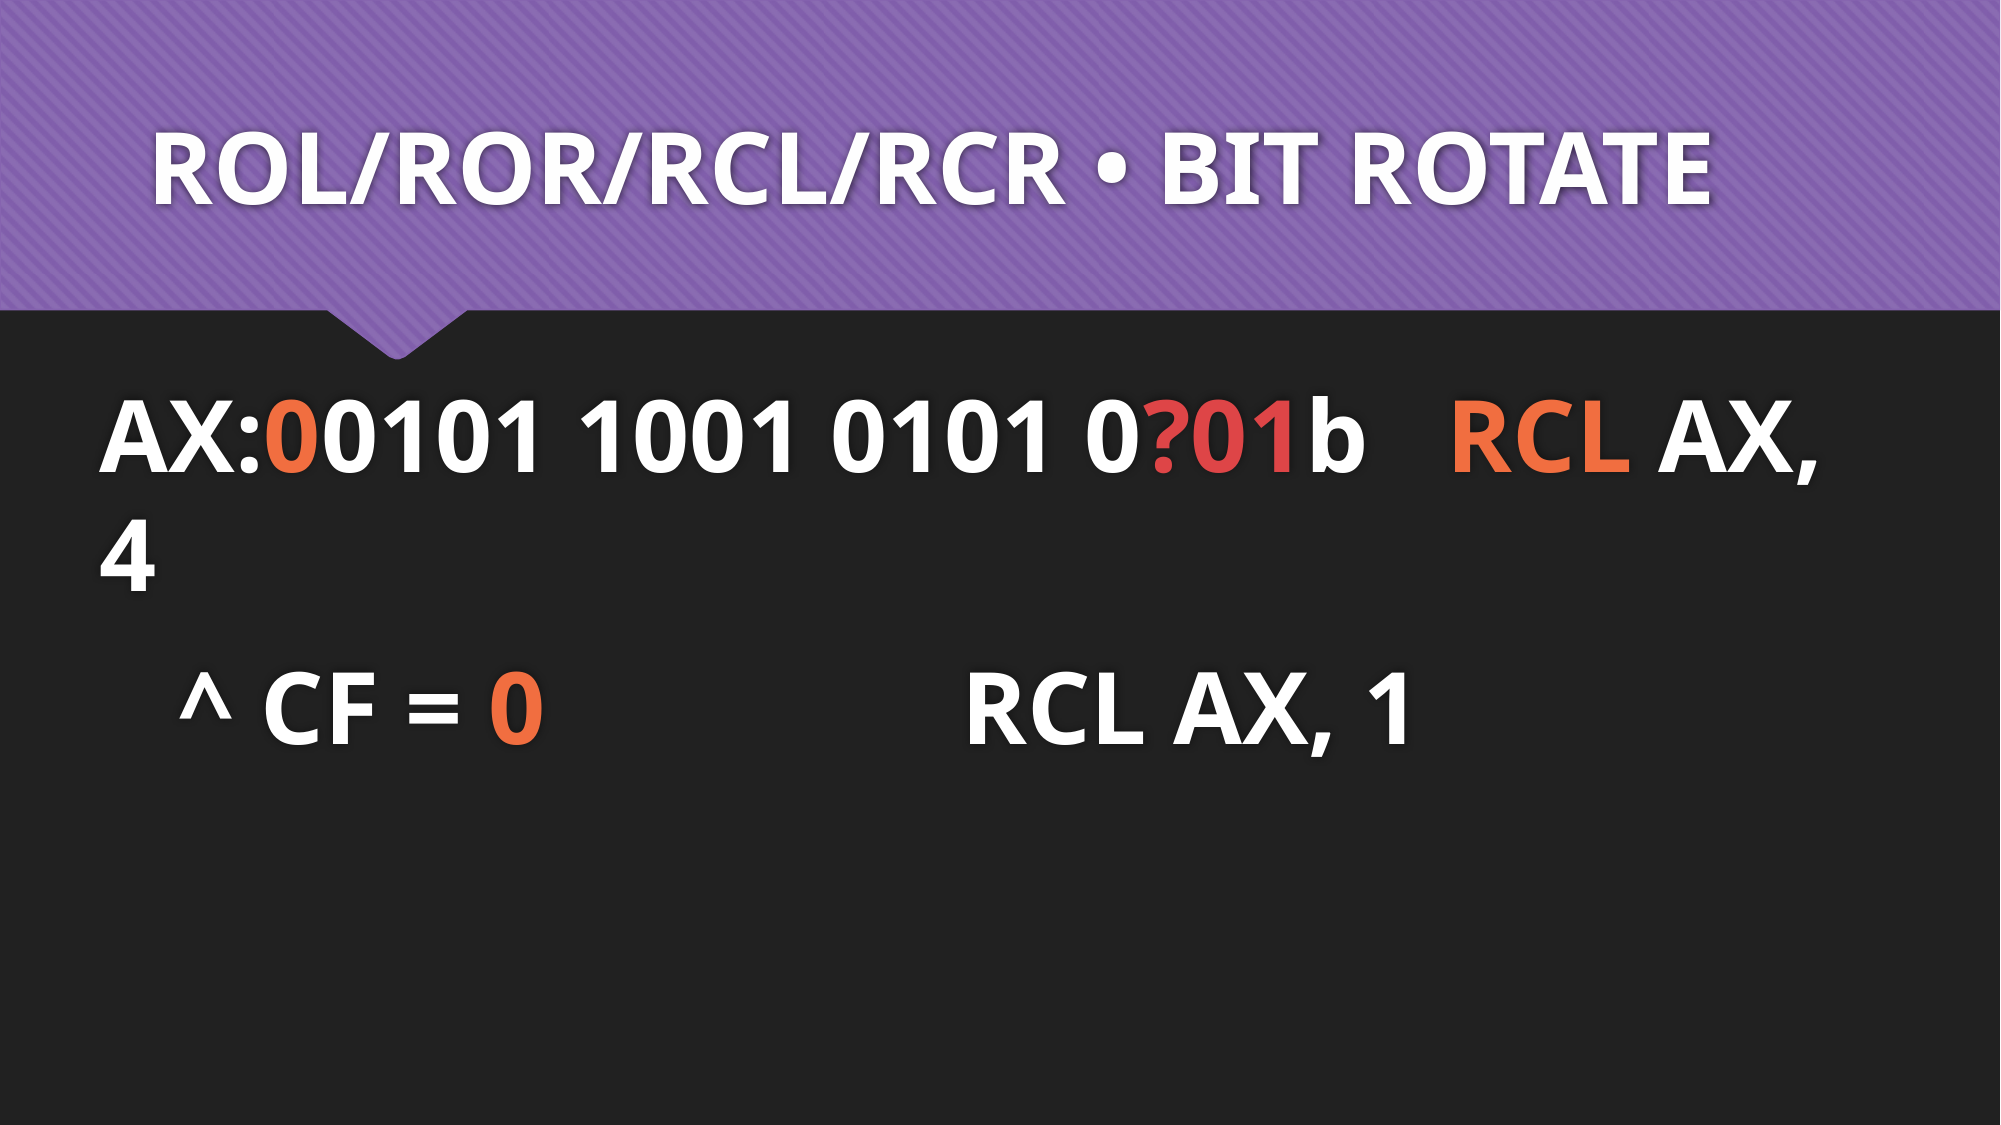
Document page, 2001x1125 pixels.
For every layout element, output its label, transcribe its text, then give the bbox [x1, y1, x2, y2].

list AX:00101 1001 0101 0?01b RCL AX, 4 ^ CF = 0 RCL AX, 1 [84, 364, 1919, 1060]
title ROL/ROR/RCL/RCR • BIT ROTATE [132, 73, 1868, 233]
